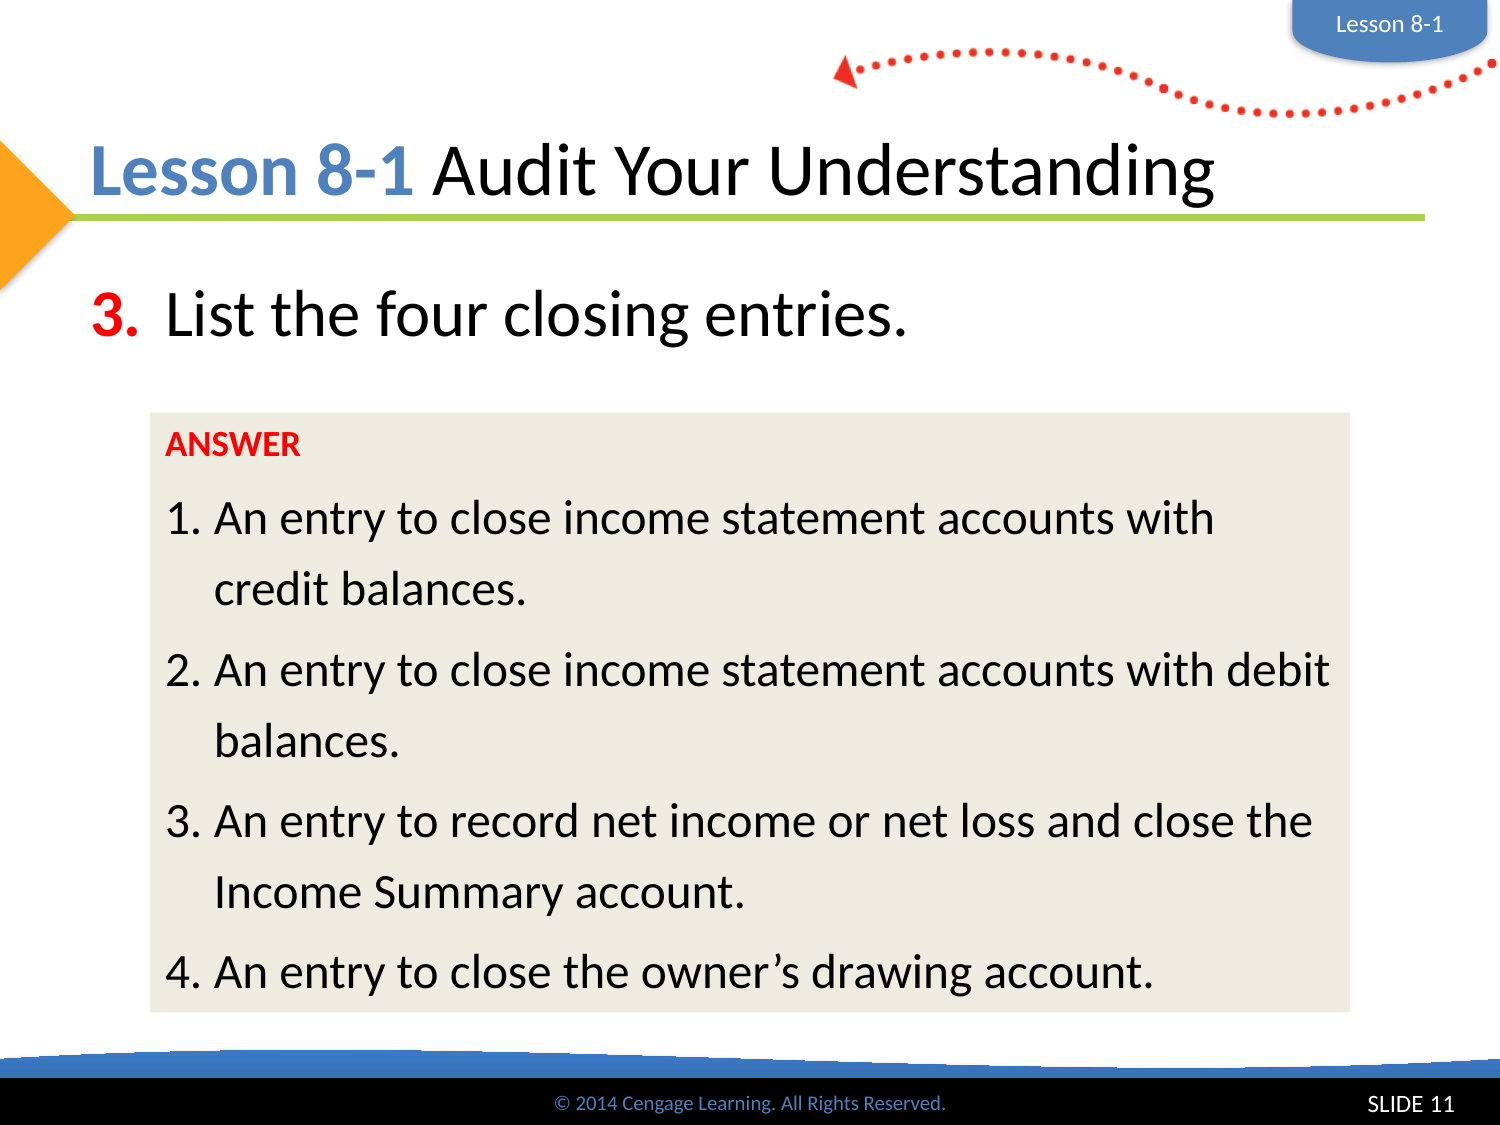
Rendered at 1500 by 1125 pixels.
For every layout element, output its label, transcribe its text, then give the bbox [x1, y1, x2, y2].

list 3. List the four closing entries. [75, 262, 1425, 1005]
picture [827, 37, 1500, 126]
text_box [1292, 0, 1488, 63]
slide_number SLIDE 11 [1170, 1080, 1470, 1125]
text_box ANSWER 1. An entry to close income statement accounts with credit balances. 2. An entry to close income statement accounts with debit balances. 3. An entry to record net income or net loss and close the Income Summary account. 4. An entry to close the owner’s drawing account. [149, 412, 1350, 1013]
text_box [0, 138, 78, 293]
title Lesson 8-1 Audit Your Understanding [75, 29, 1350, 218]
